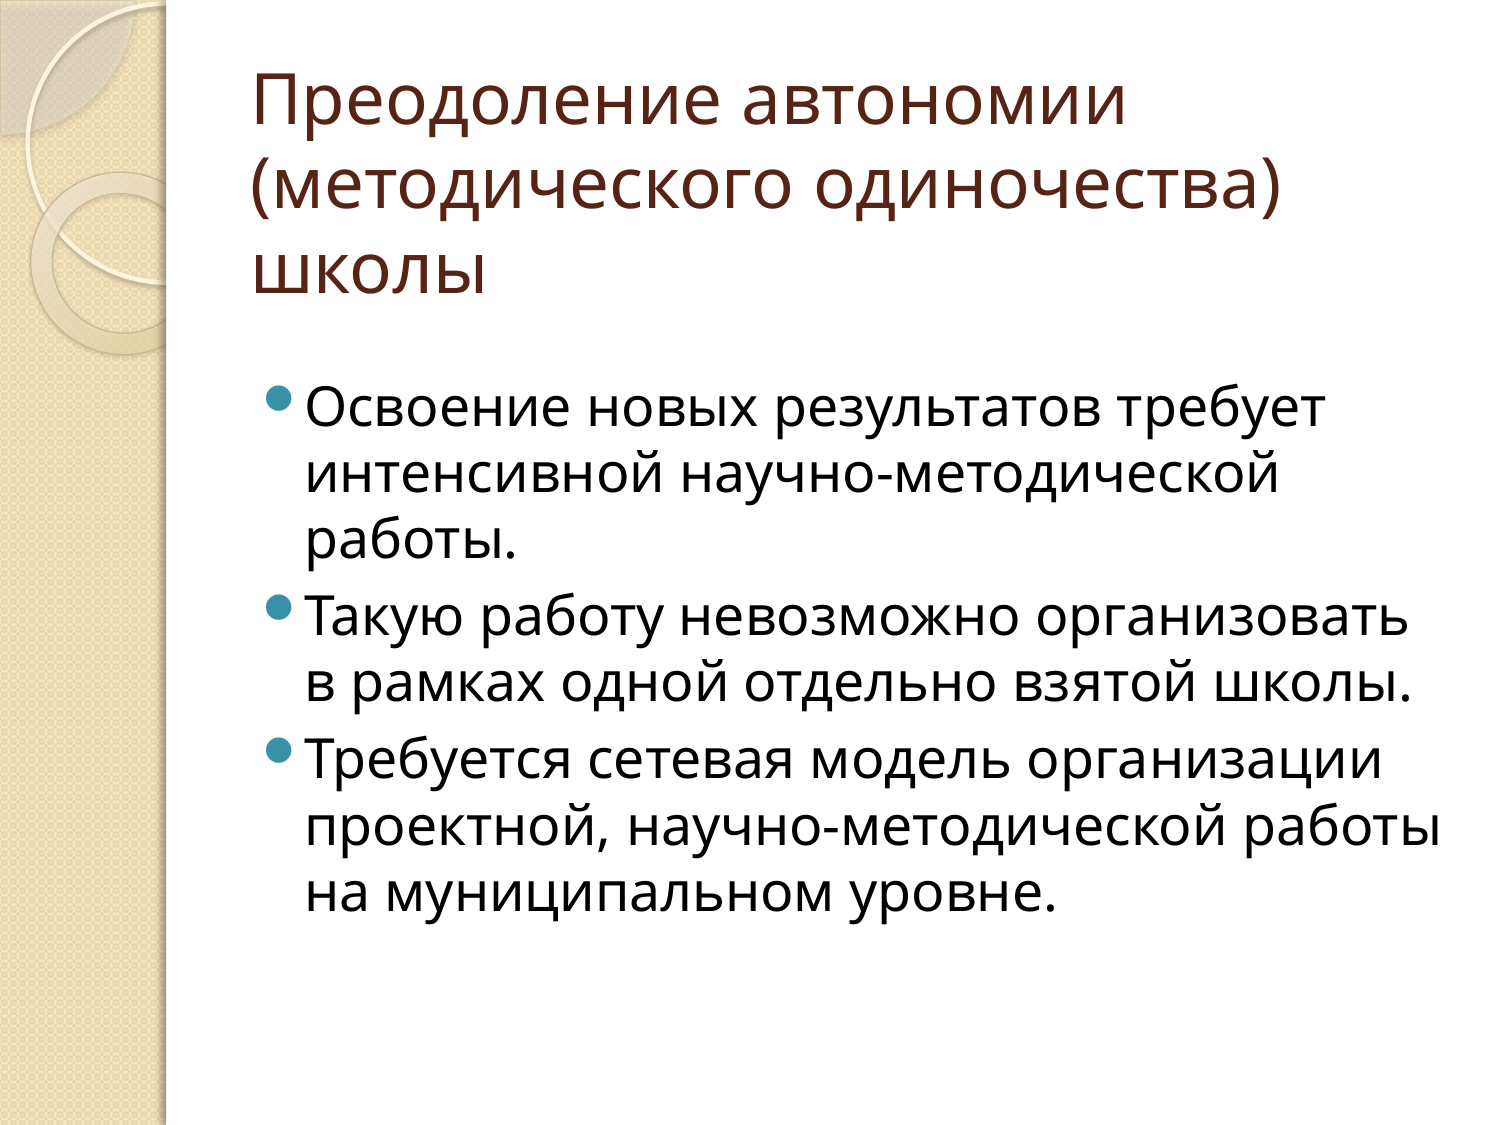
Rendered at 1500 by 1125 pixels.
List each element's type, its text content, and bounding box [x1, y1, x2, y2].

list Освоение новых результатов требует интенсивной научно-методической работы. Такую работу невозможно организовать в рамках одной отдельно взятой школы. Требуется сетевая модель организации проектной, научно-методической работы на муниципальном уровне. [235, 363, 1466, 1025]
title Преодоление автономии (методического одиночества) школы [235, 45, 1466, 317]
